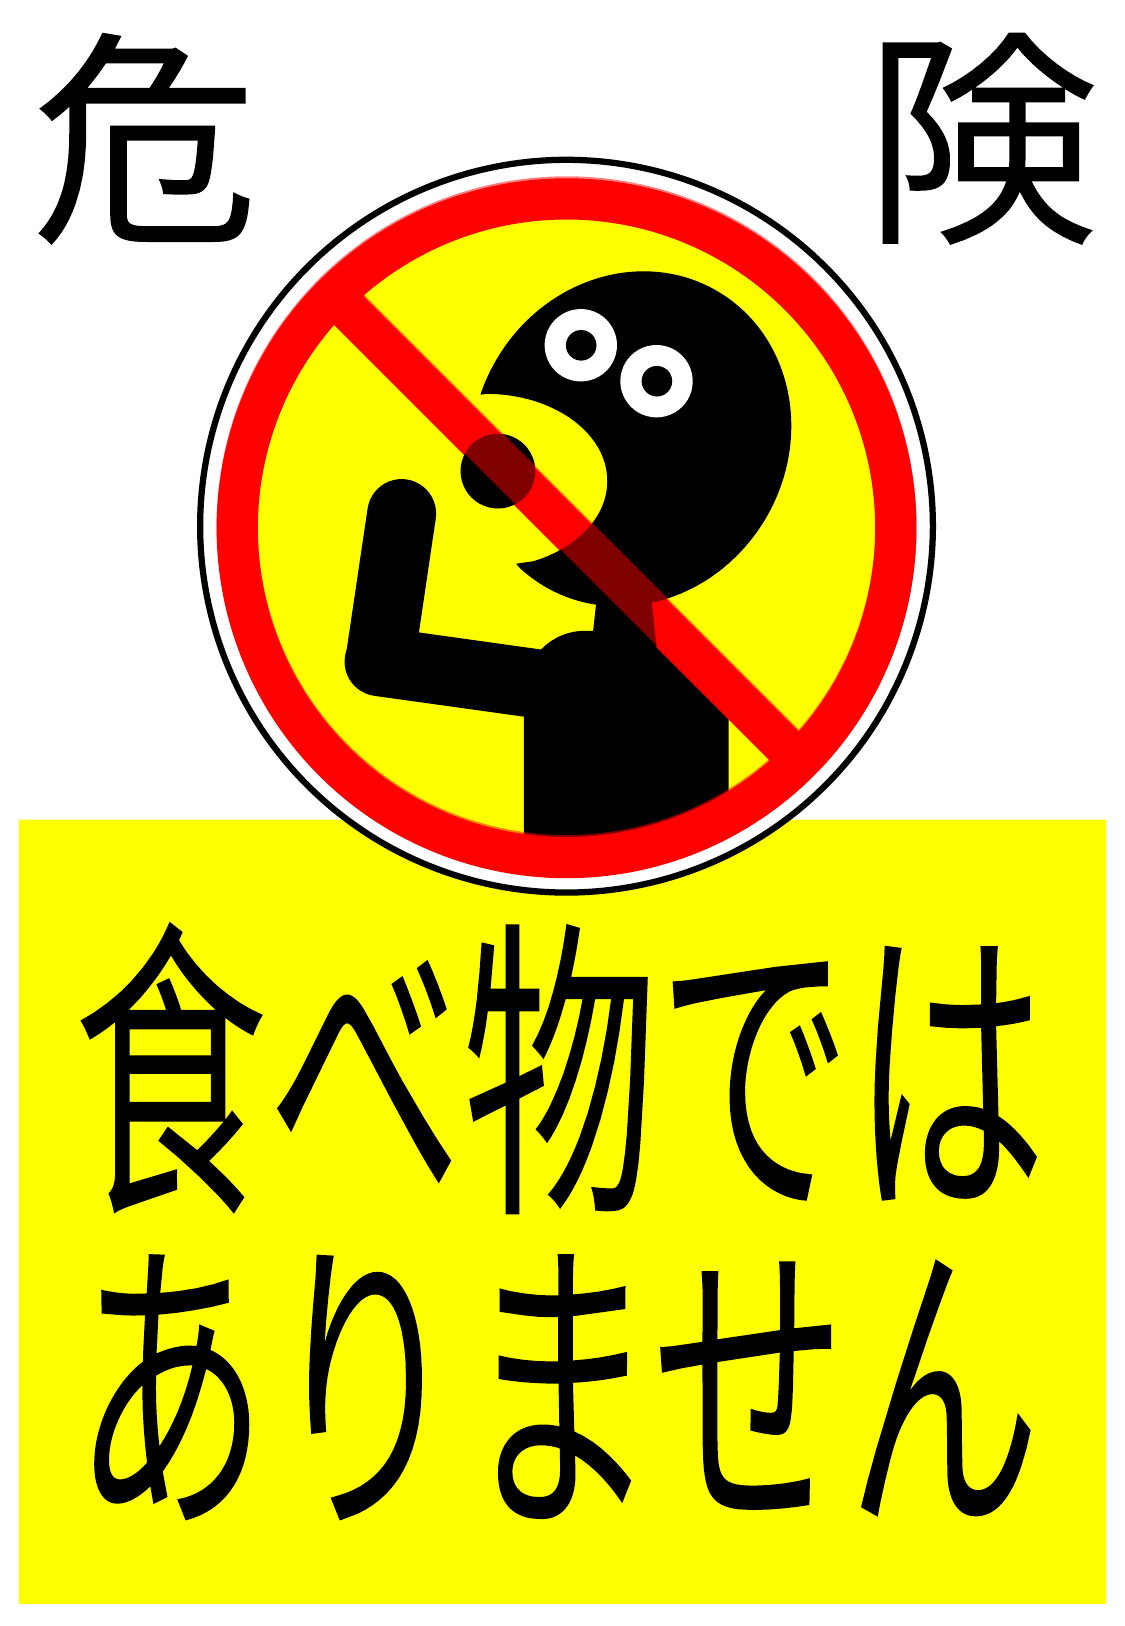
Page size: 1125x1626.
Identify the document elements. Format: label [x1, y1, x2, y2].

text_box [17, 818, 1108, 1606]
text_box [199, 159, 934, 893]
